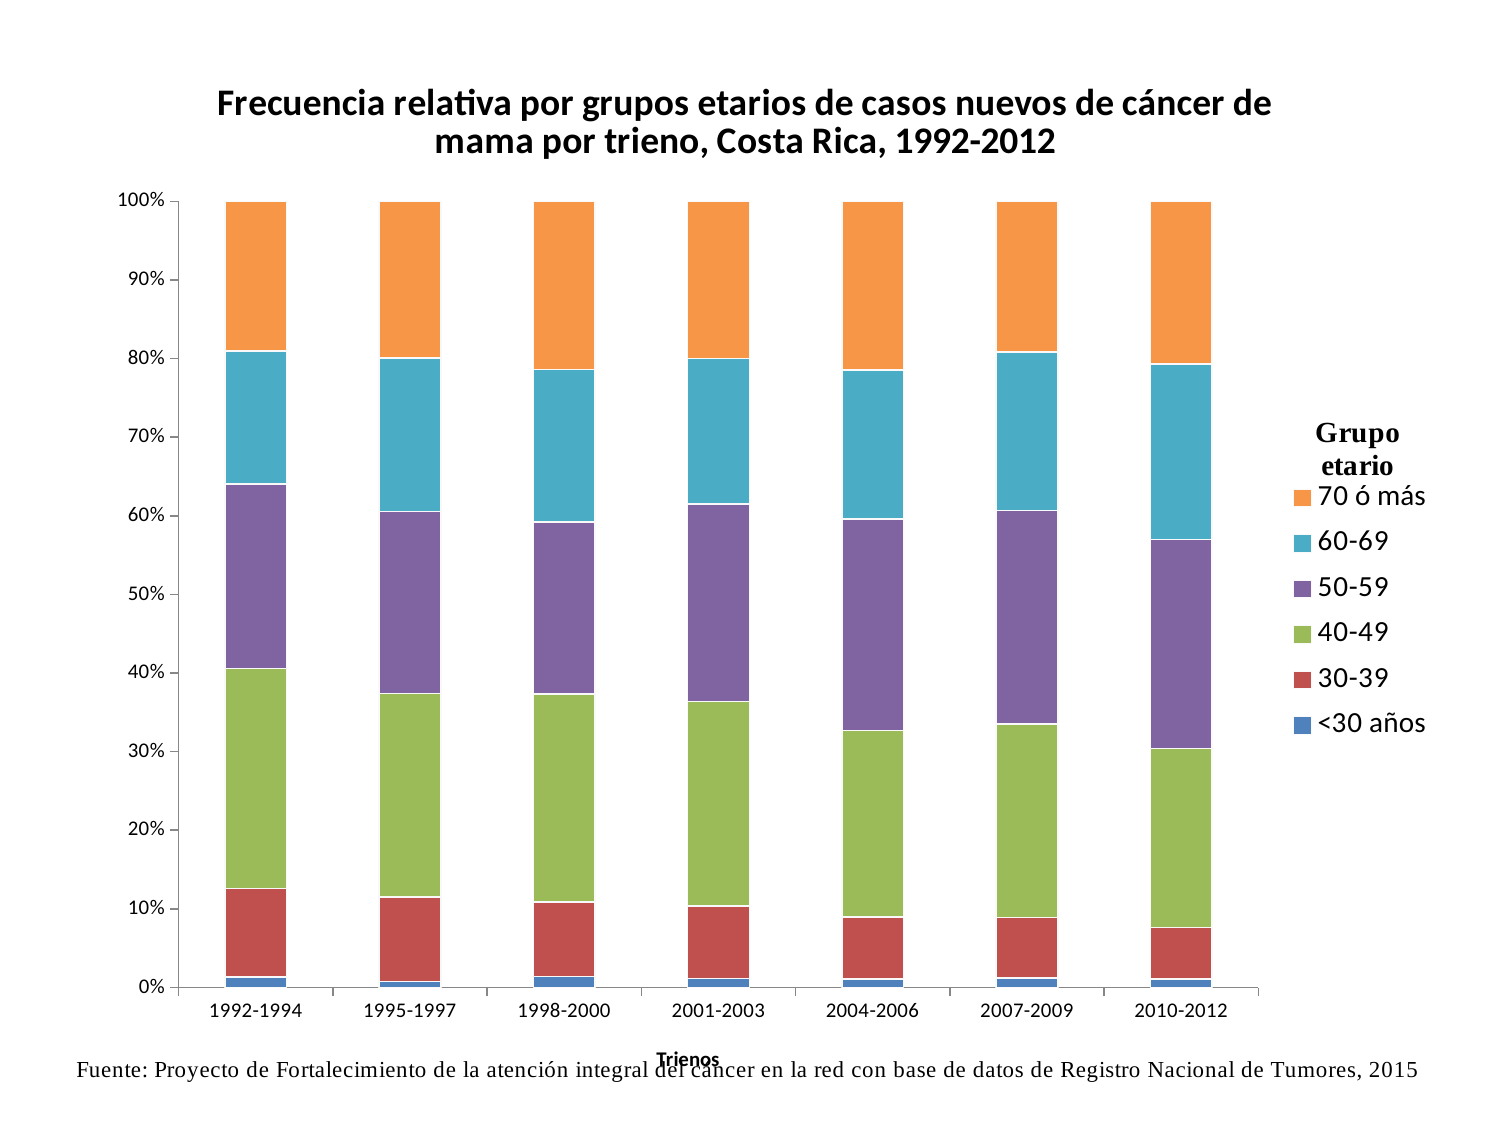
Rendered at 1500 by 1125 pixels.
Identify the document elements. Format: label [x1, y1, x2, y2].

chart [29, 46, 1462, 1125]
